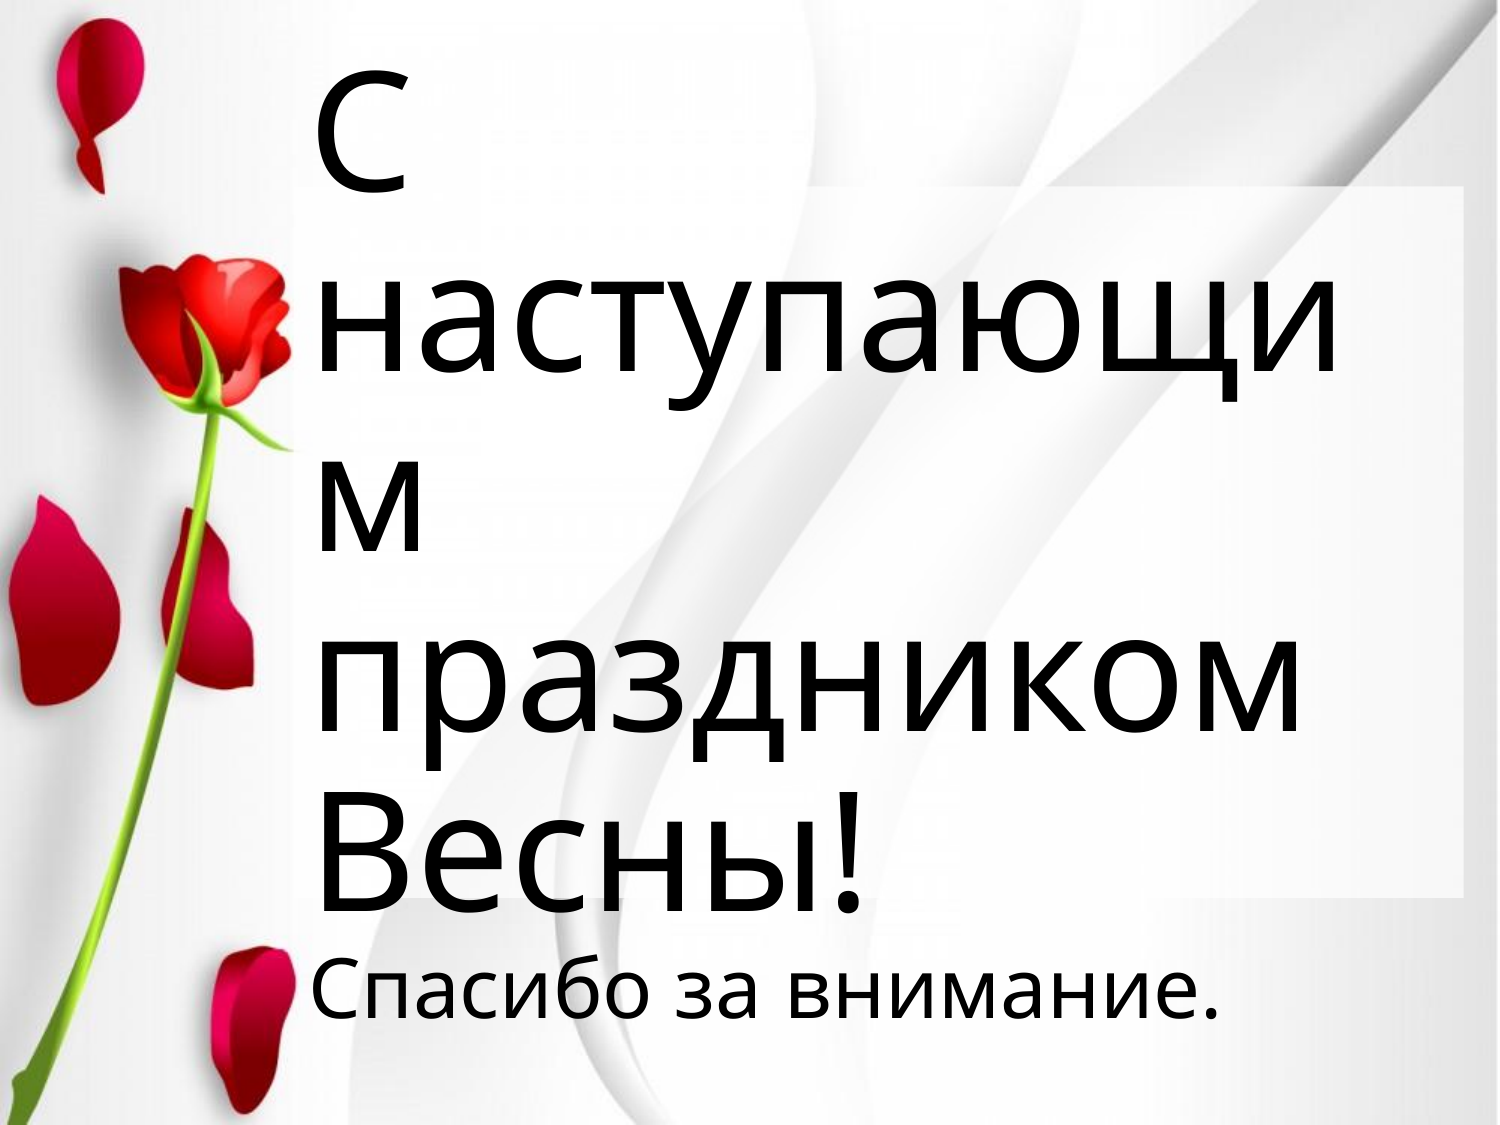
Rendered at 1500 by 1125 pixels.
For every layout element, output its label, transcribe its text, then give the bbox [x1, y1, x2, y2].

title С наступающим праздником Весны! Спасибо за внимание. [293, 186, 1464, 899]
picture [0, 0, 1500, 1125]
